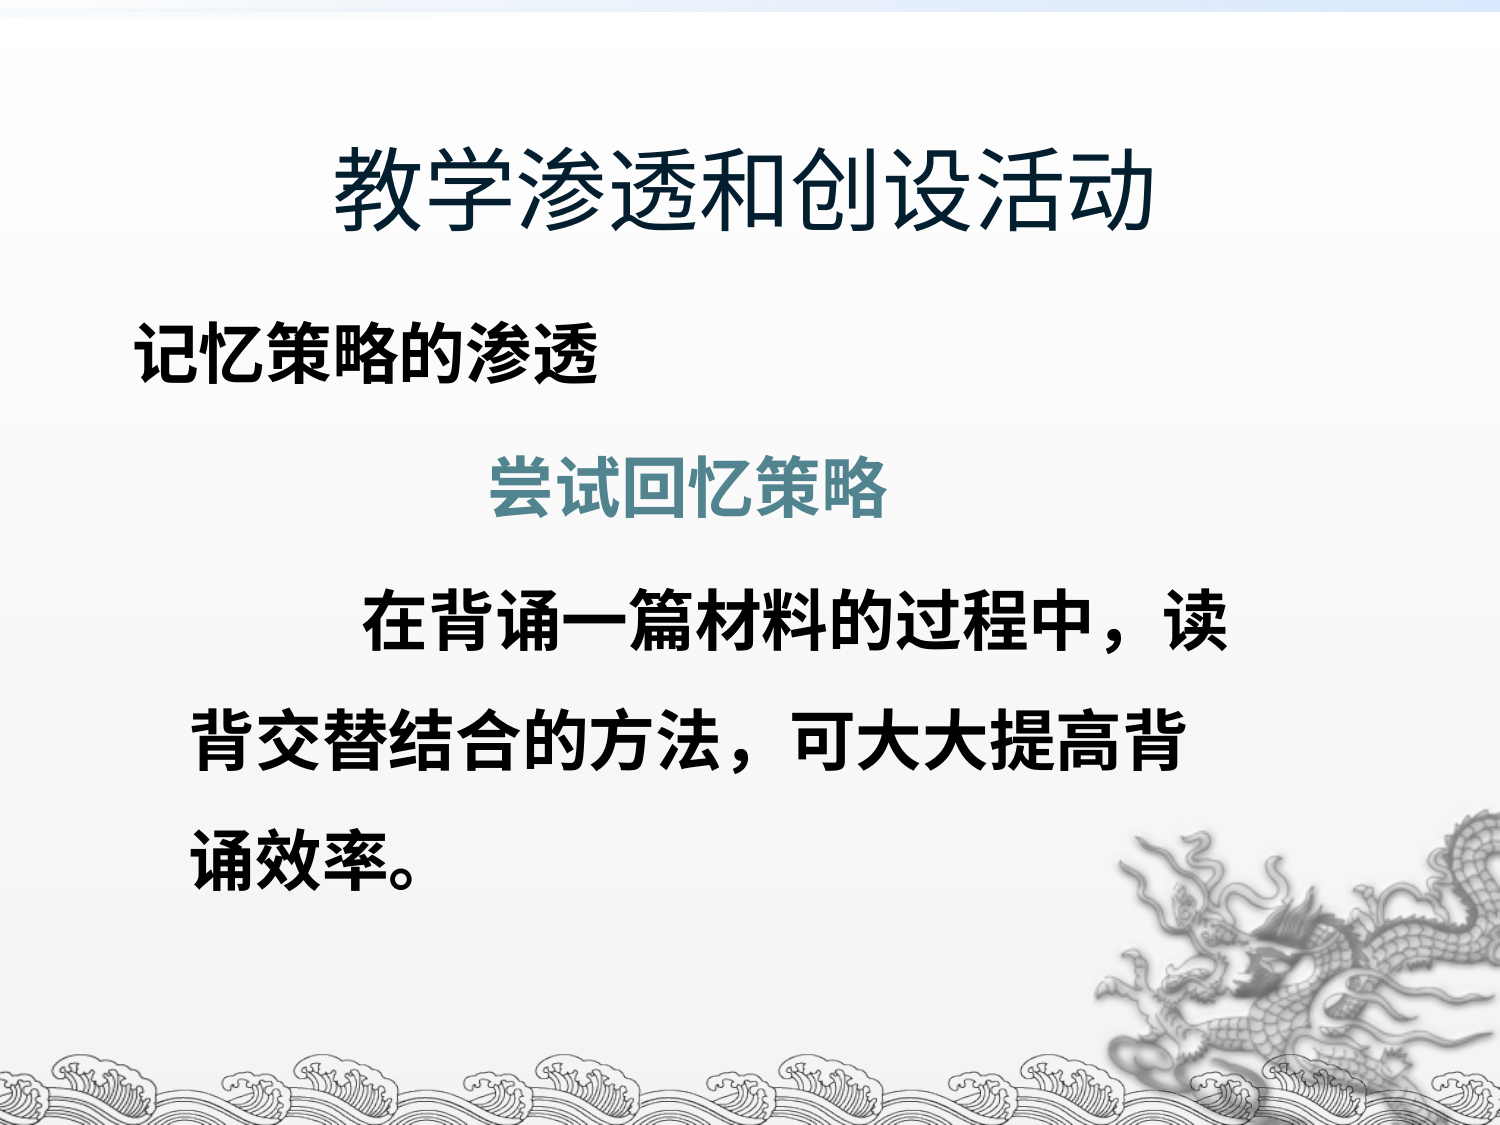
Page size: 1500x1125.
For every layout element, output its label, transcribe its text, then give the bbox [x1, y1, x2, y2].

title 教学渗透和创设活动 [70, 93, 1421, 282]
list 记忆策略的渗透 尝试回忆策略 在背诵一篇材料的过程中，读背交替结合的方法，可大大提高背诵效率。 [116, 304, 1260, 1055]
